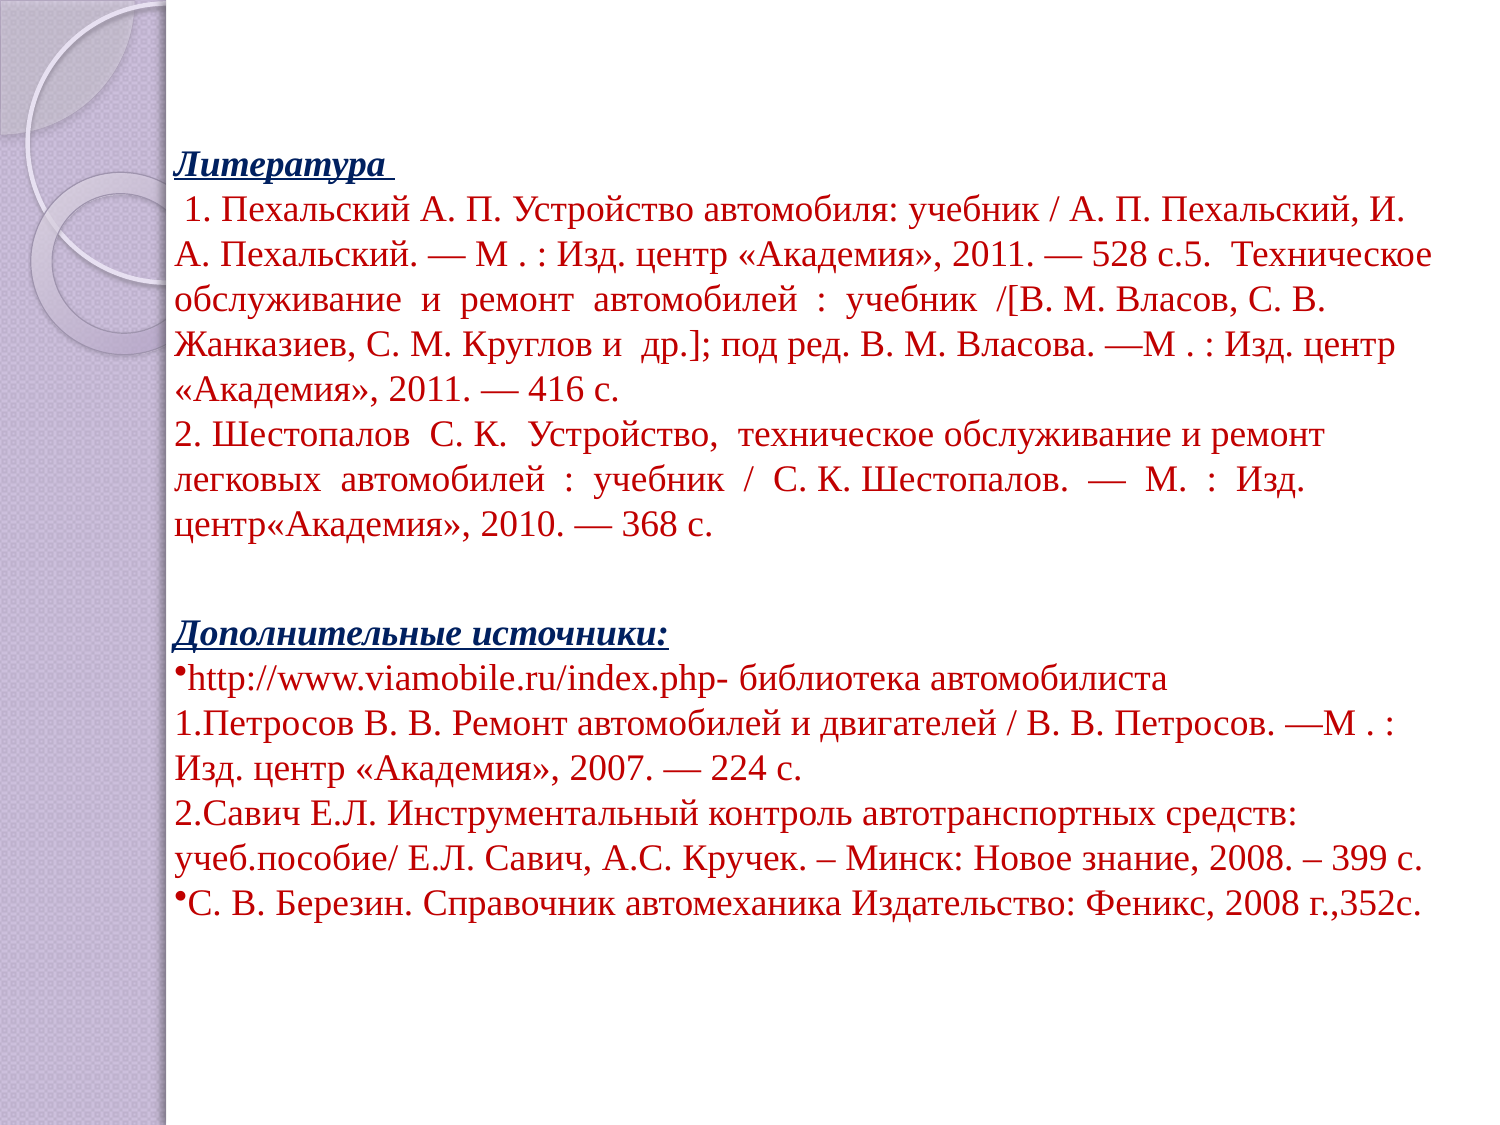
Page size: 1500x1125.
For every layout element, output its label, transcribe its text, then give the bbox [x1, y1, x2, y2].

text_box Дополнительные источники: http://www.viamobile.ru/index.php- библиотека автомобилиста Петросов В. В. Ремонт автомобилей и двигателей / В. В. Петросов. —М . : Изд. центр «Академия», 2007. — 224 с. Савич Е.Л. Инструментальный контроль автотранспортных средств: учеб.пособие/ Е.Л. Савич, А.С. Кручек. – Минск: Новое знание, 2008. – 399 с. С. В. Березин. Справочник автомеханика Издательство: Феникс, 2008 г.,352с. [159, 555, 1447, 931]
title Литература 1. Пехальский А. П. Устройство автомобиля: учебник / А. П. Пехальский, И. А. Пехальский. — М . : Изд. центр «Академия», 2011. — 528 с.5. Техническое обслуживание и ремонт автомобилей : учебник /[В. М. Власов, С. В. Жанказиев, С. М. Круглов и др.]; под ред. В. М. Власова. —М . : Изд. центр «Академия», 2011. — 416 с. 2. Шестопалов С. К. Устройство, техническое обслуживание и ремонт легковых автомобилей : учебник / С. К. Шестопалов. — М. : Изд. центр«Академия», 2010. — 368 с. [159, 0, 1466, 961]
